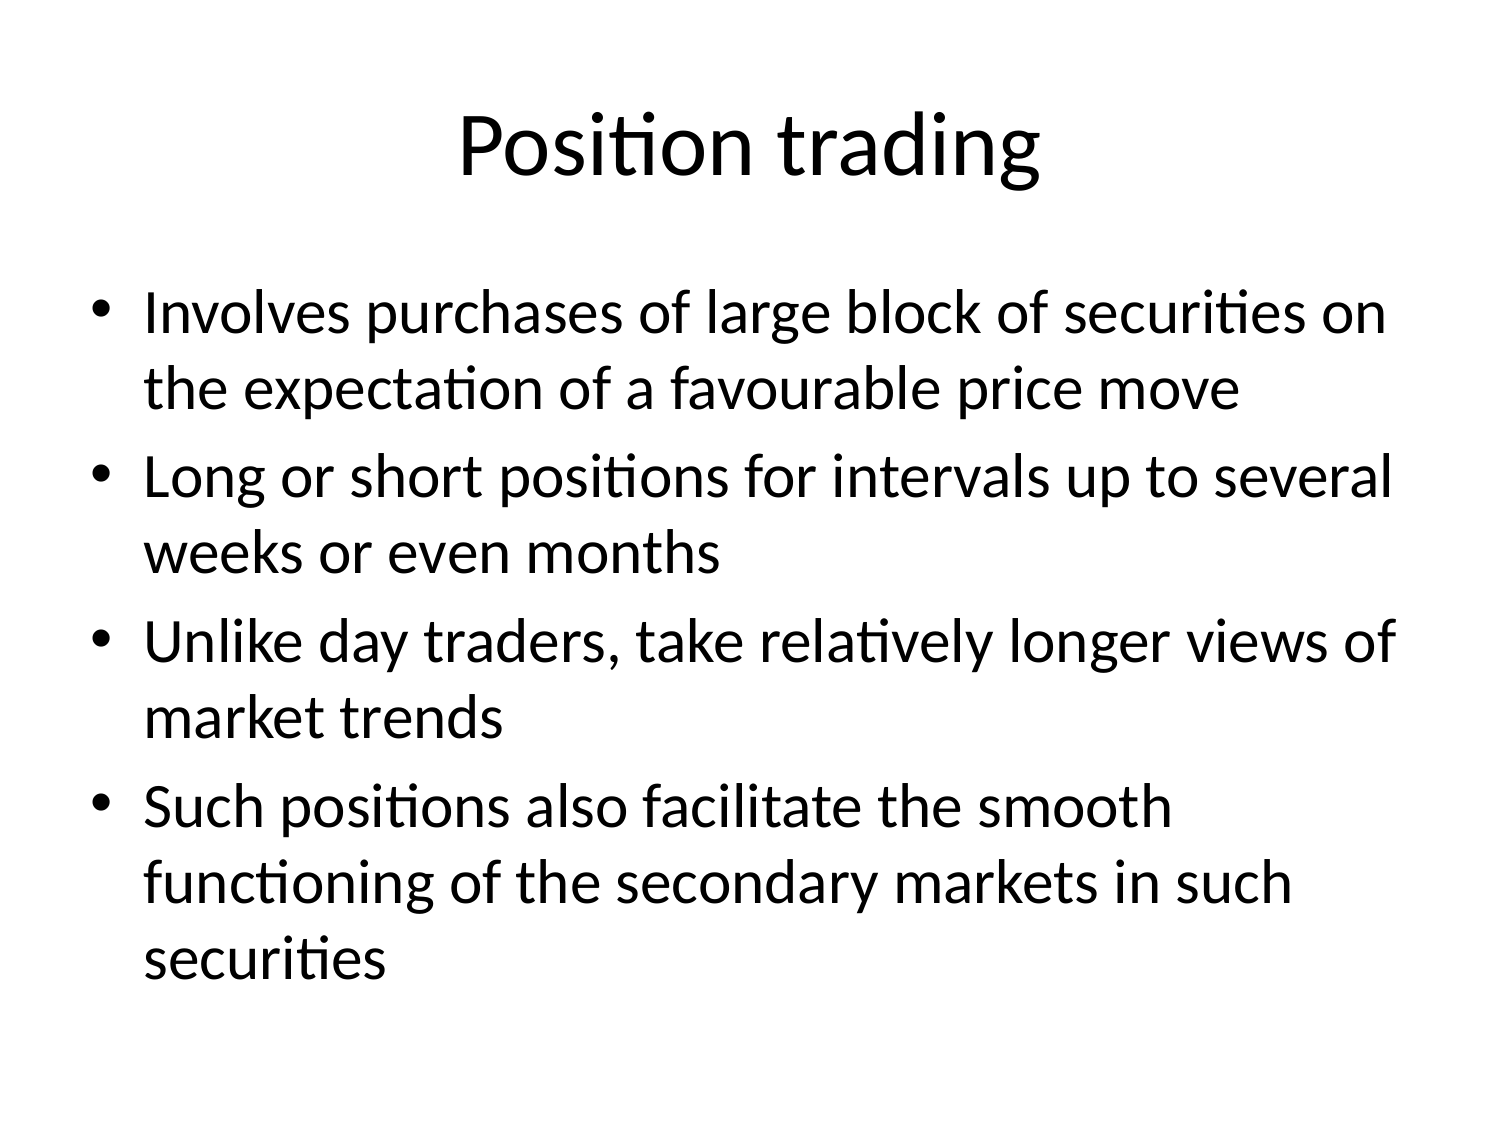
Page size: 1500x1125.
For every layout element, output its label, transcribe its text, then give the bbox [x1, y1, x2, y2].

list Involves purchases of large block of securities on the expectation of a favourable price move Long or short positions for intervals up to several weeks or even months Unlike day traders, take relatively longer views of market trends Such positions also facilitate the smooth functioning of the secondary markets in such securities [75, 262, 1425, 1005]
title Position trading [75, 45, 1425, 233]
